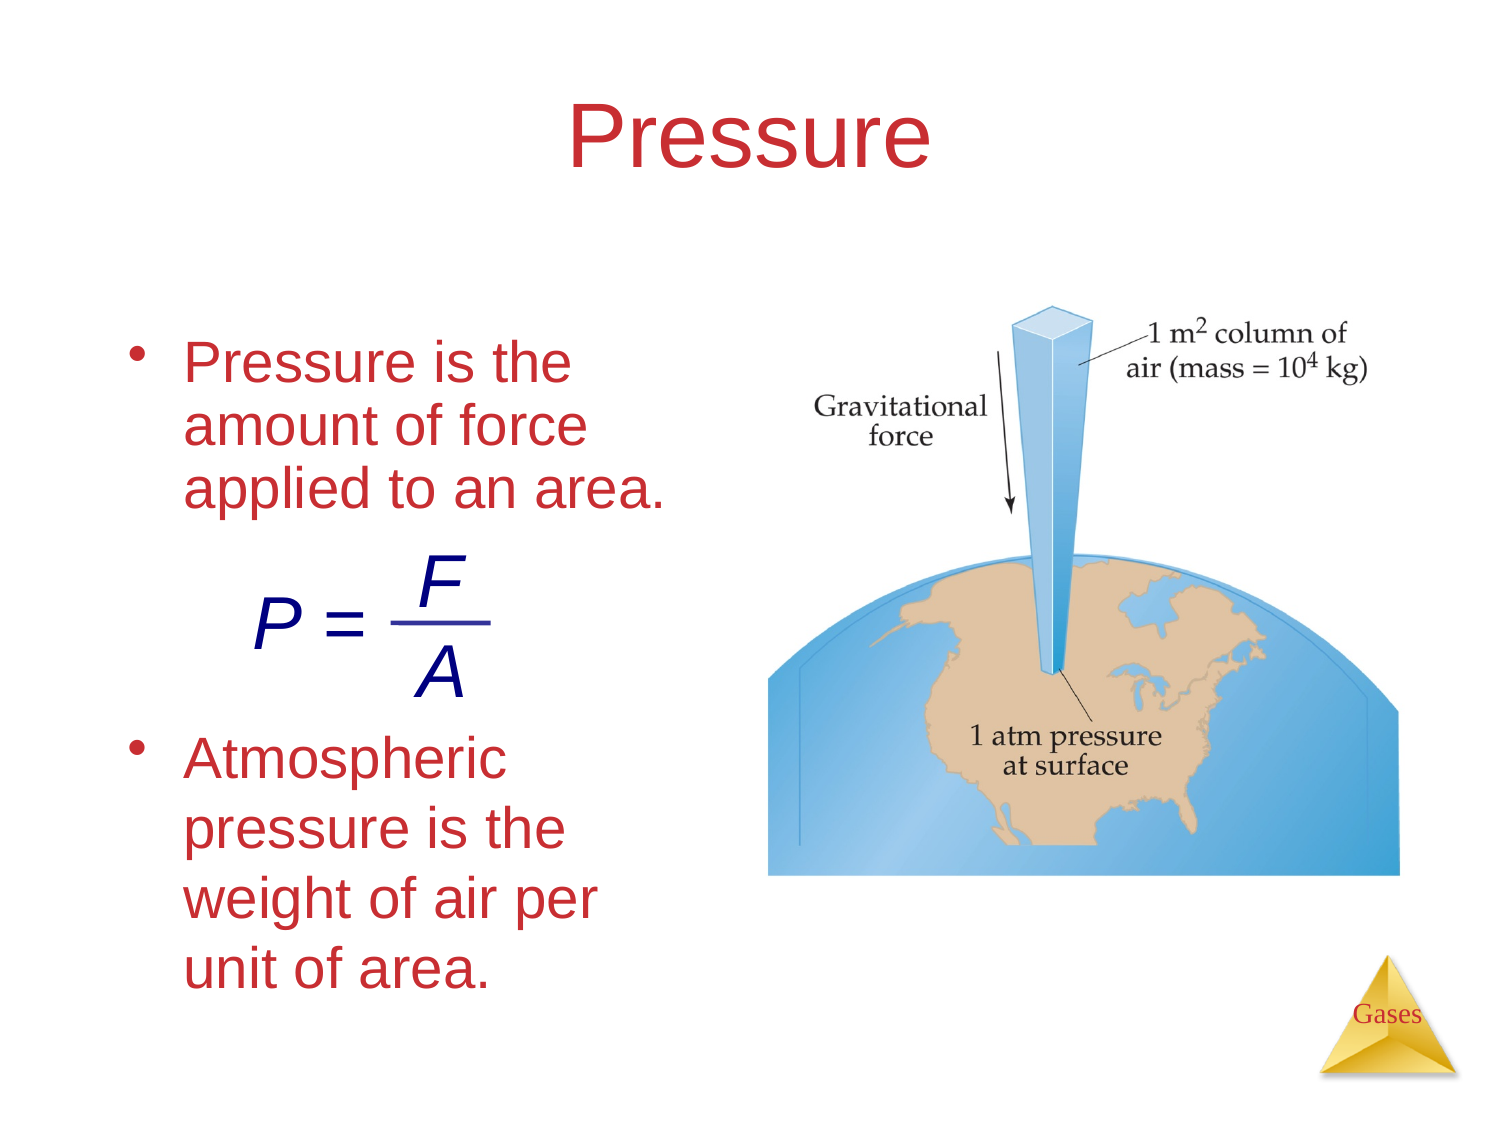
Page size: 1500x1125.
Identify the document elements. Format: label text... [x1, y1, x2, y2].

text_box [237, 524, 491, 721]
title Pressure [112, 37, 1388, 226]
text_box Atmospheric pressure is the weight of air per unit of area. [112, 712, 700, 1088]
picture [1275, 899, 1500, 1125]
list Pressure is the amount of force applied to an area. [112, 324, 738, 538]
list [762, 299, 1405, 881]
